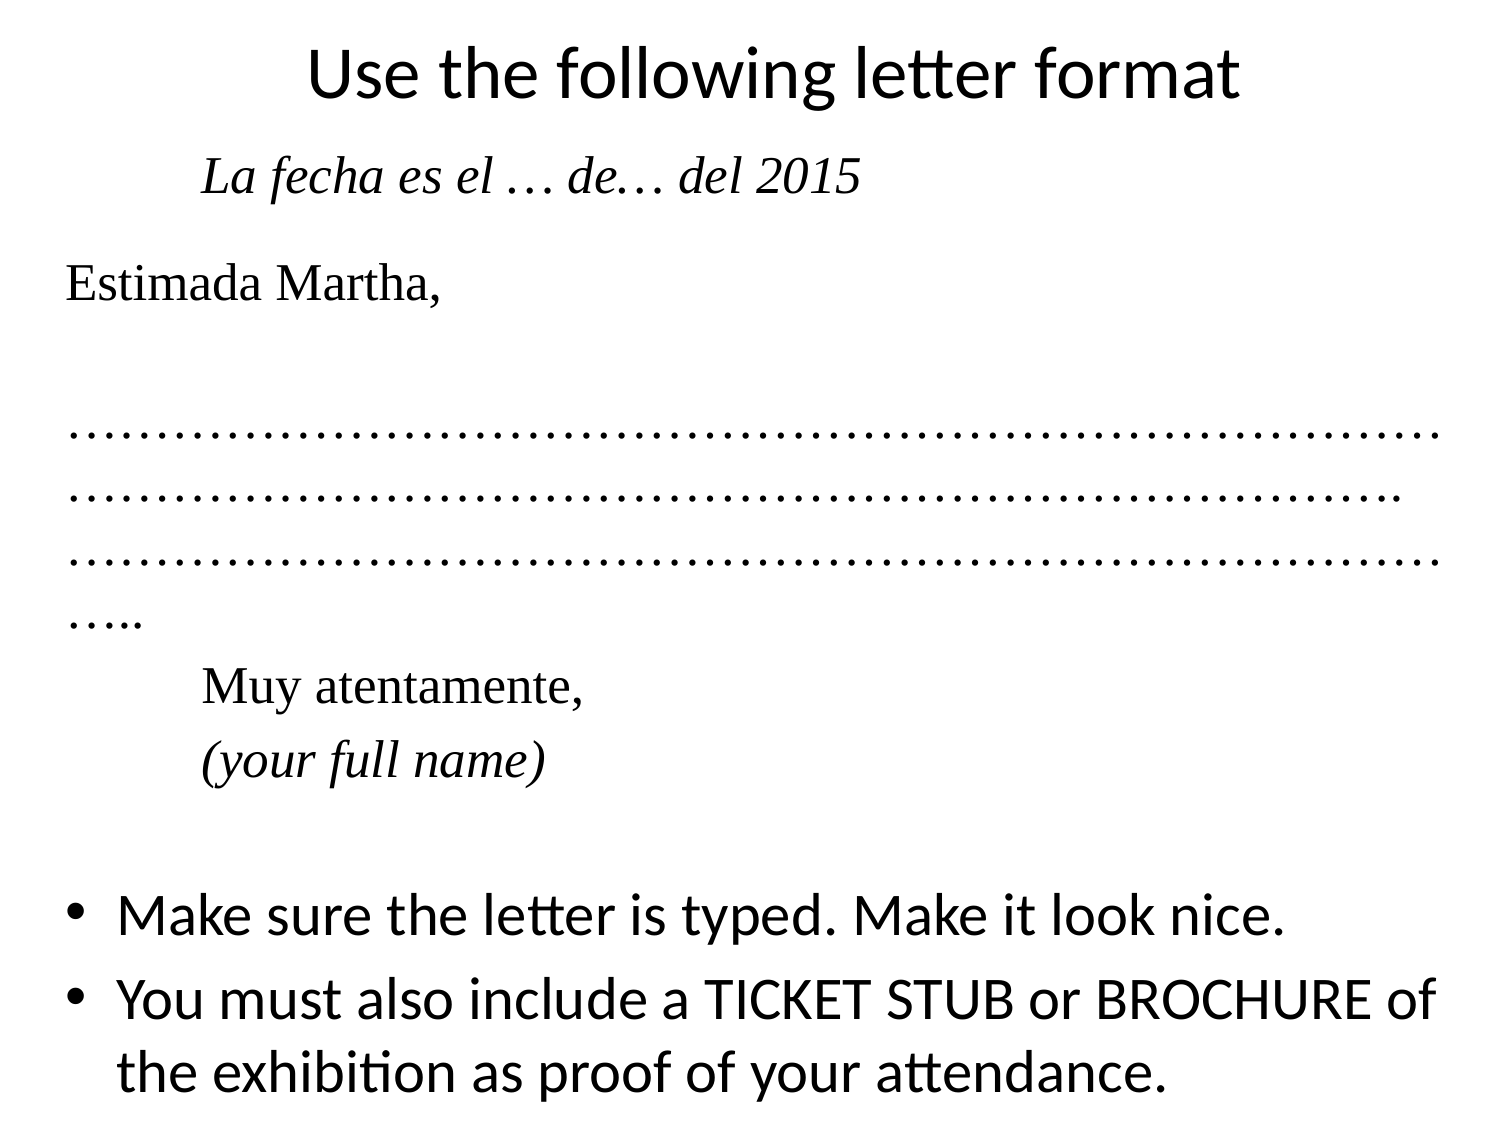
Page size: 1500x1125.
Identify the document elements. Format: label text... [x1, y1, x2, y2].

title Use the following letter format [150, 12, 1400, 125]
list La fecha es el … de… del 2015 Estimada Martha, ……………………………………………………………………………………………………………………………………….……………………………………………………………………….. Muy atentamente, (your full name) Make sure the letter is typed. Make it look nice. You must also include a TICKET STUB or BROCHURE of the exhibition as proof of your attendance. [50, 125, 1463, 1125]
